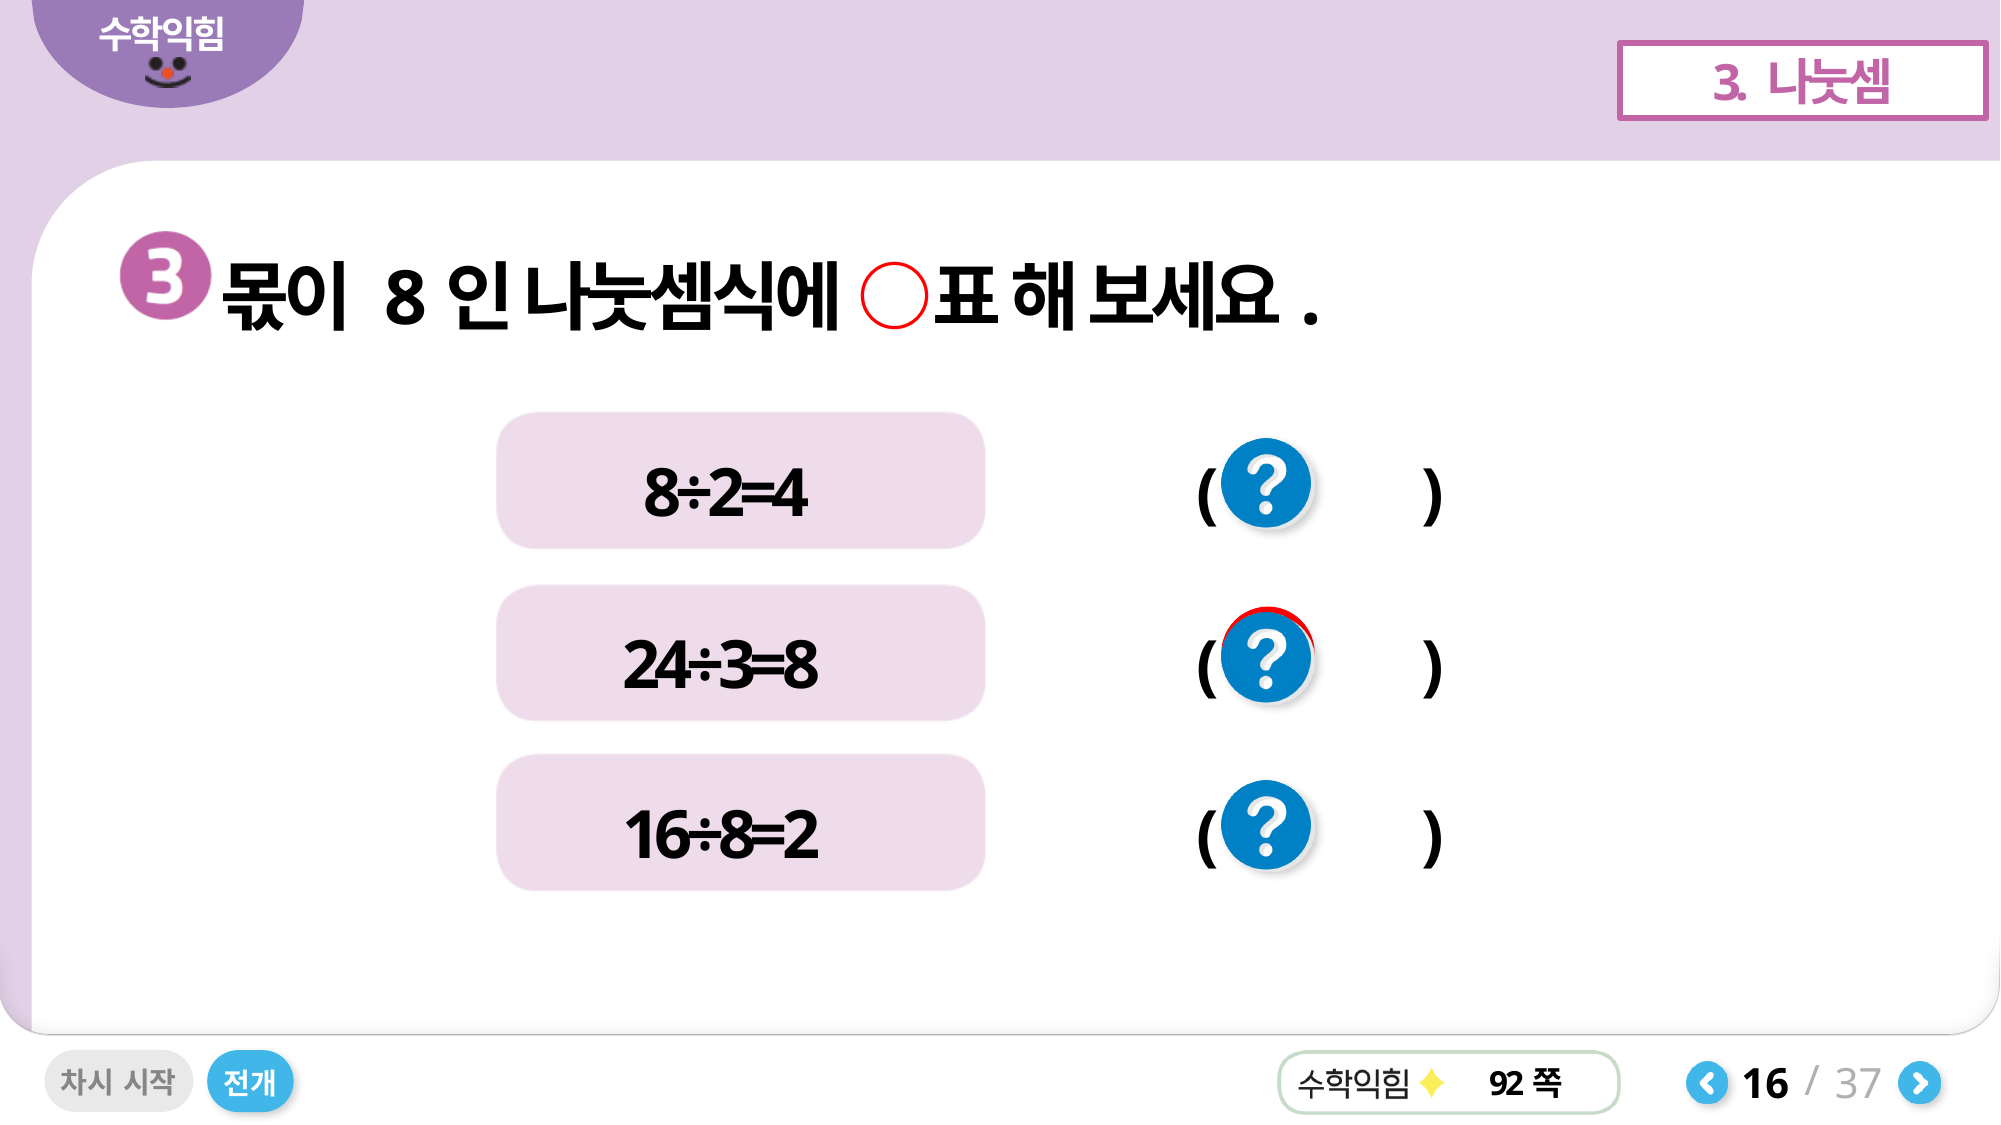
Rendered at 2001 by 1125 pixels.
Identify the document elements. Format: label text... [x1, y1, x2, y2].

text_box 3. 나눗셈 [1619, 43, 1987, 118]
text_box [1276, 1049, 1621, 1116]
text_box ( ) [1070, 433, 1444, 535]
text_box 몫이 8인 나눗셈식에 ○표 해 보세요. [220, 231, 2000, 382]
text_box ( ) [1070, 605, 1444, 707]
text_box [1685, 1061, 1941, 1104]
picture [1221, 779, 1315, 872]
picture [1221, 438, 1315, 530]
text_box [484, 404, 995, 564]
picture [145, 57, 191, 88]
picture [0, 929, 2000, 1125]
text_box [38, 1048, 297, 1114]
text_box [484, 576, 995, 736]
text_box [484, 746, 995, 905]
picture [1221, 612, 1315, 705]
text_box ( ) [1070, 775, 1444, 876]
picture [117, 229, 213, 323]
